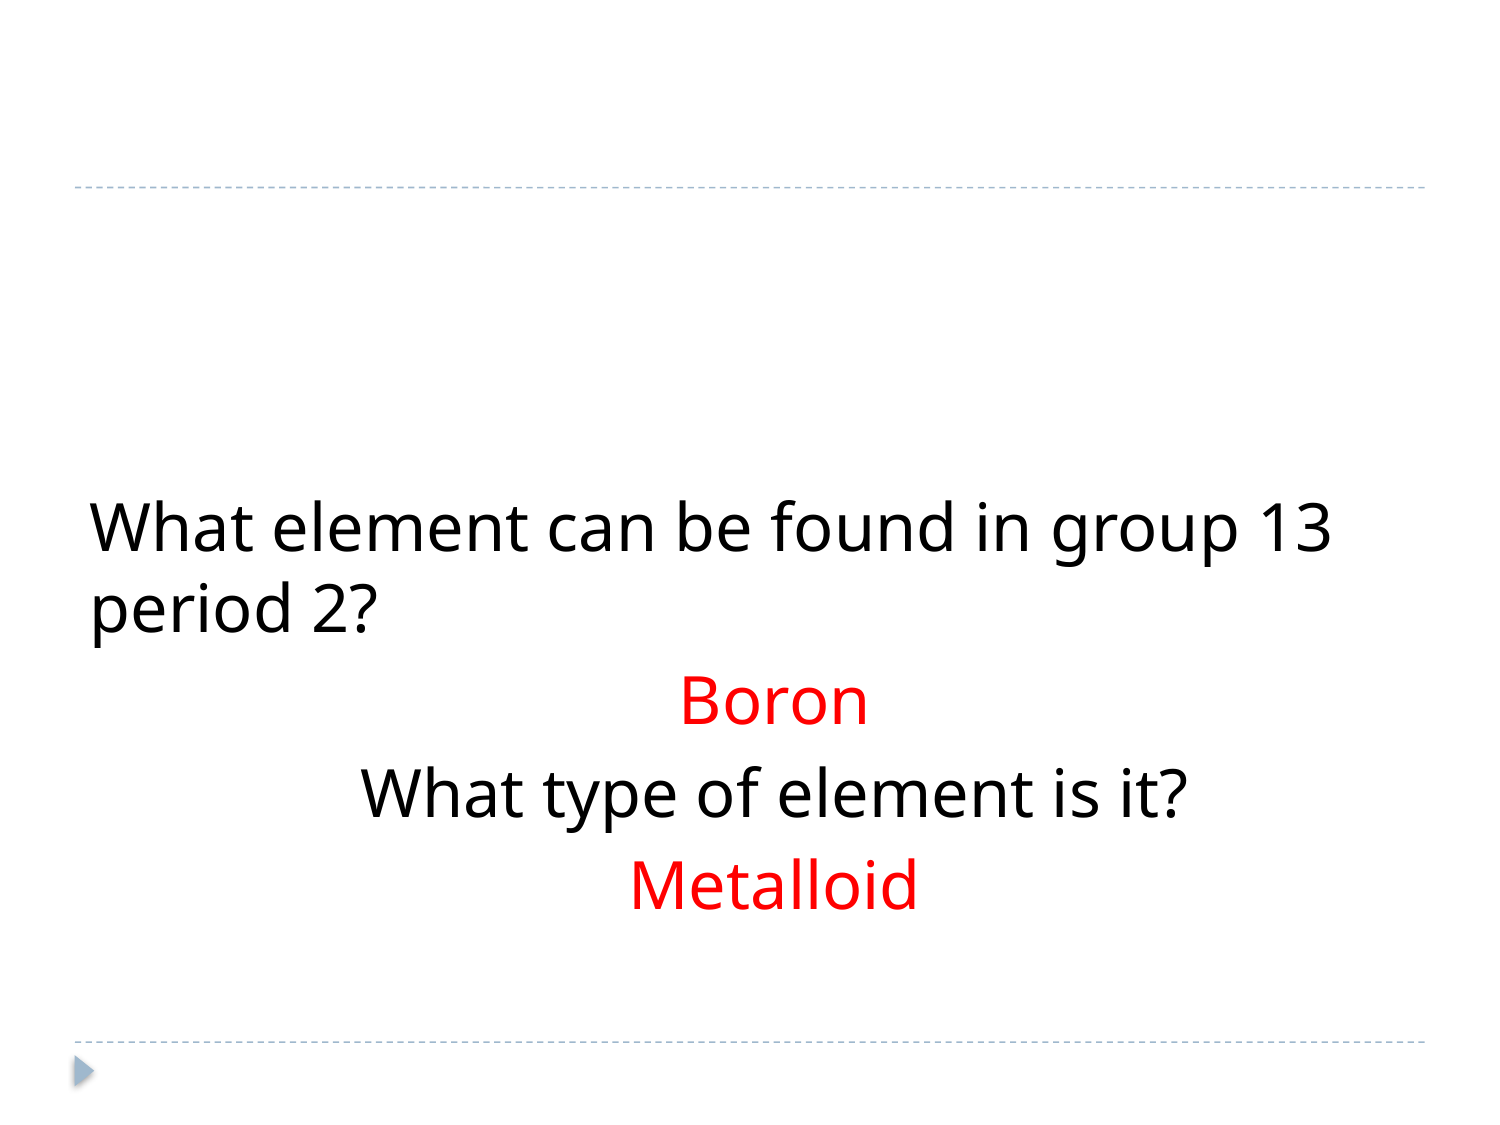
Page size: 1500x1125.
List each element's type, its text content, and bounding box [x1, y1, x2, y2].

list What element can be found in group 13 period 2? Boron What type of element is it? Metalloid [75, 200, 1475, 1010]
